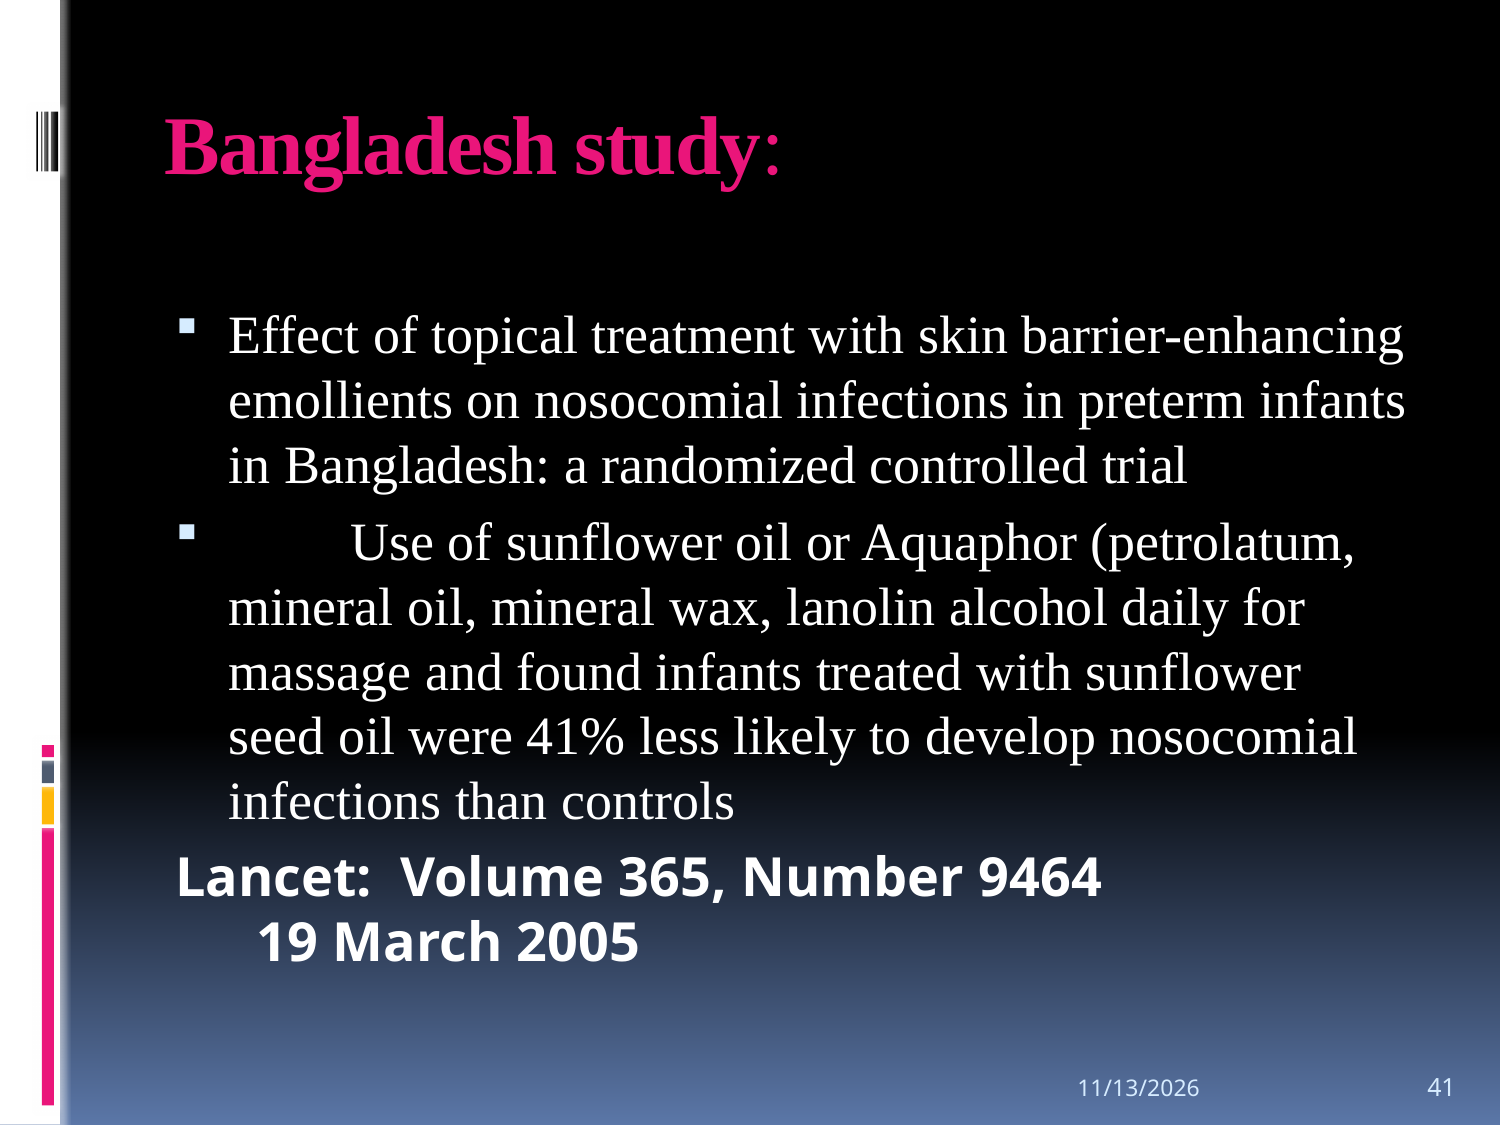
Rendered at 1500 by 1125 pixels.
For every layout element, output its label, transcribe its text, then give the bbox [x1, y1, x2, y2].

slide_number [1062, 1052, 1412, 1113]
title Bangladesh study: [150, 83, 1425, 234]
list Effect of topical treatment with skin barrier-enhancing emollients on nosocomial infections in preterm infants in Bangladesh: a randomized controlled trial Use of sunflower oil or Aquaphor (petrolatum, mineral oil, mineral wax, lanolin alcohol daily for massage and found infants treated with sunflower seed oil were 41% less likely to develop nosocomial infections than controls Lancet: Volume 365, Number 9464 19 March 2005 [150, 292, 1425, 1043]
slide_number 41 [1412, 1052, 1488, 1113]
